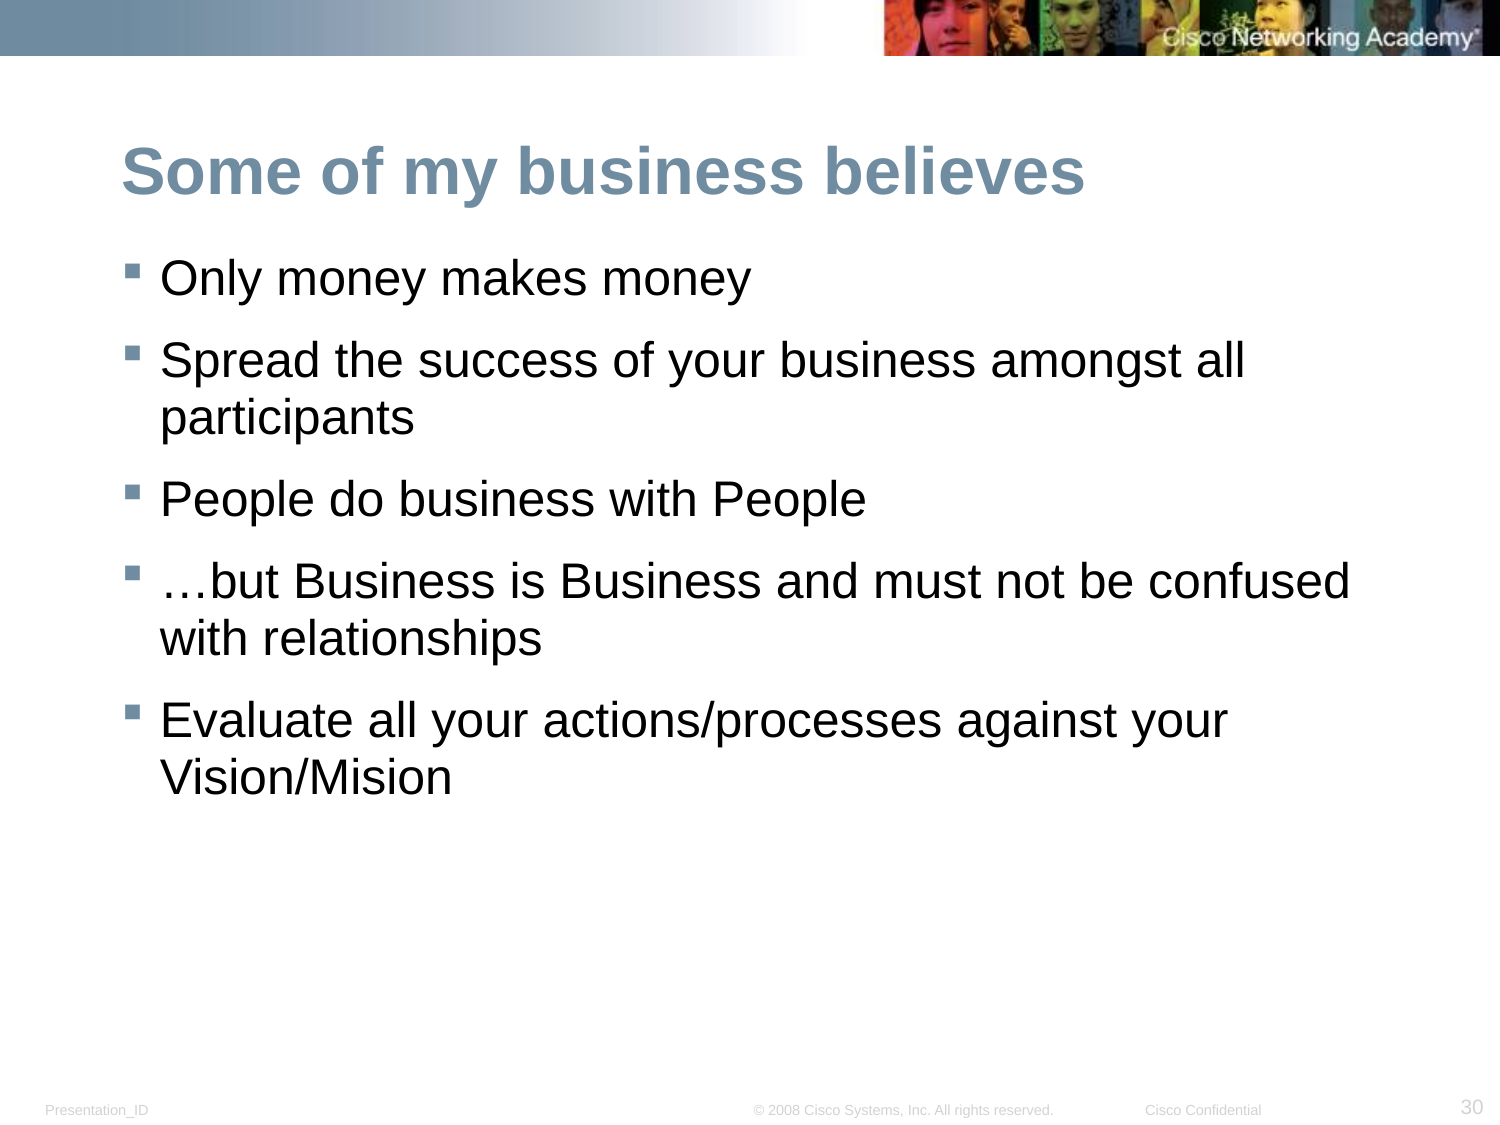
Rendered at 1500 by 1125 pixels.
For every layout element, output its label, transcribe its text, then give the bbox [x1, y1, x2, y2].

picture [0, 0, 1500, 56]
title Some of my business believes [107, 77, 1444, 216]
list Only money makes money Spread the success of your business amongst all participants People do business with People …but Business is Business and must not be confused with relationships Evaluate all your actions/processes against your Vision/Mision [107, 243, 1411, 1071]
